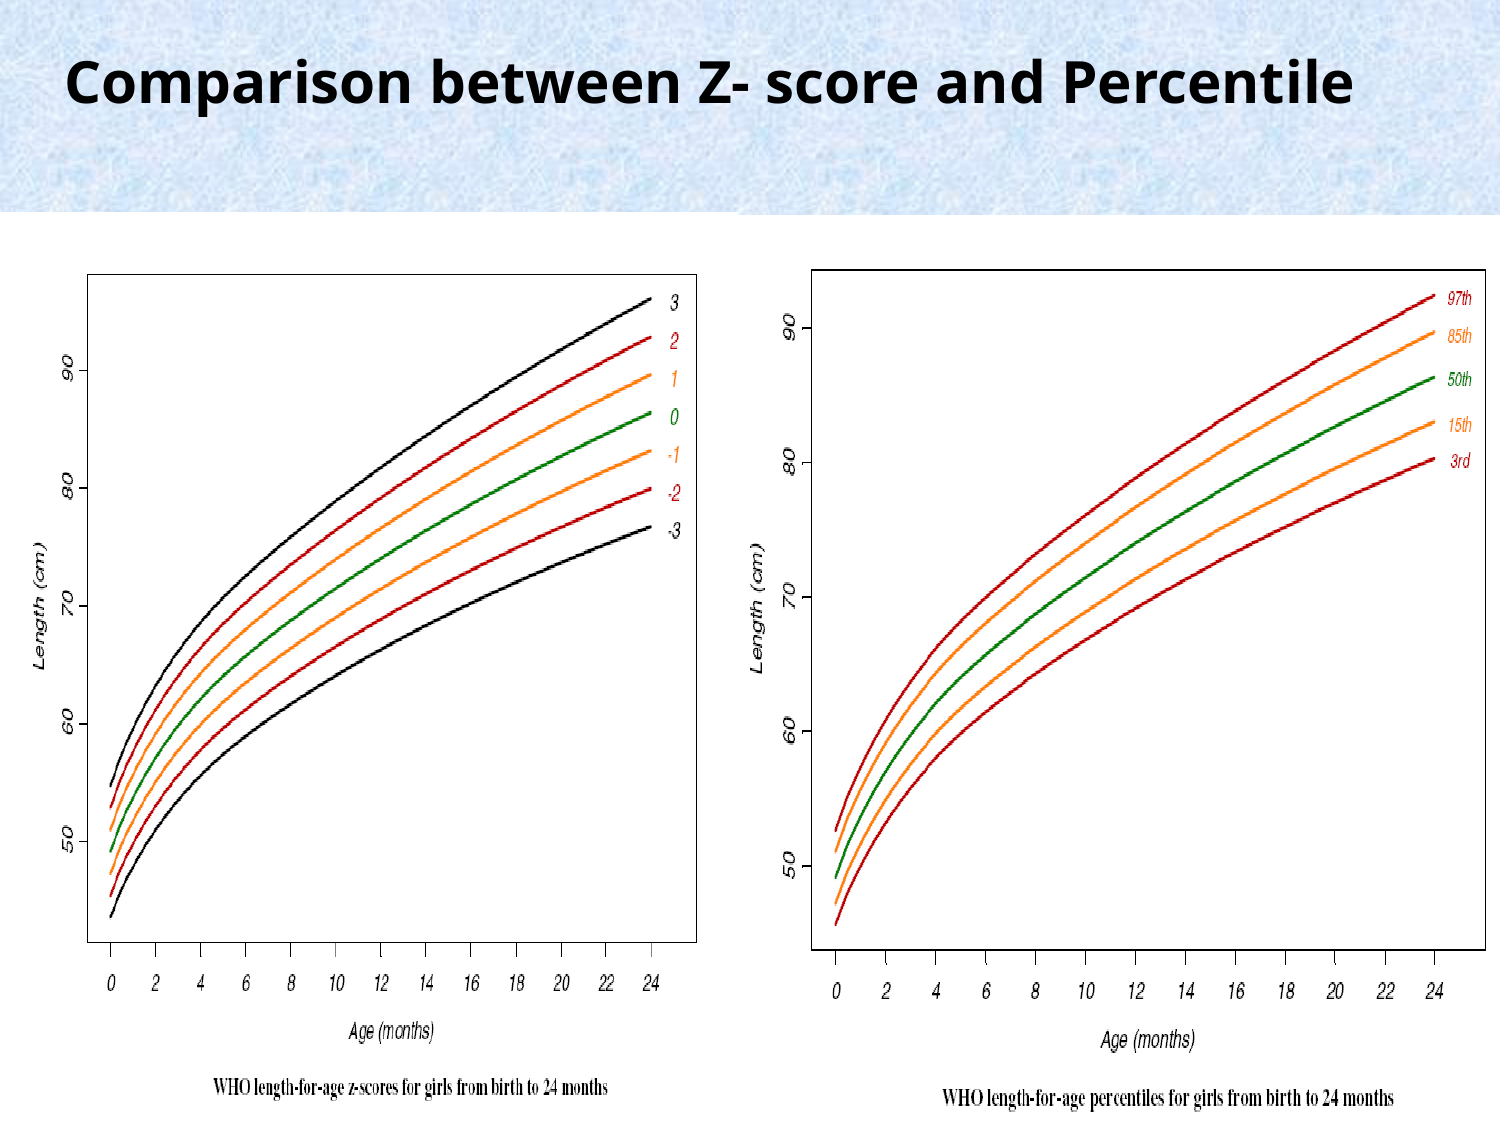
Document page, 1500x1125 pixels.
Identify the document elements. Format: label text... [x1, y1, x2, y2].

picture [0, 211, 730, 1125]
text_box Comparison between Z- score and Percentile [49, 37, 1371, 123]
picture [736, 215, 1500, 1125]
picture [0, 0, 1500, 208]
